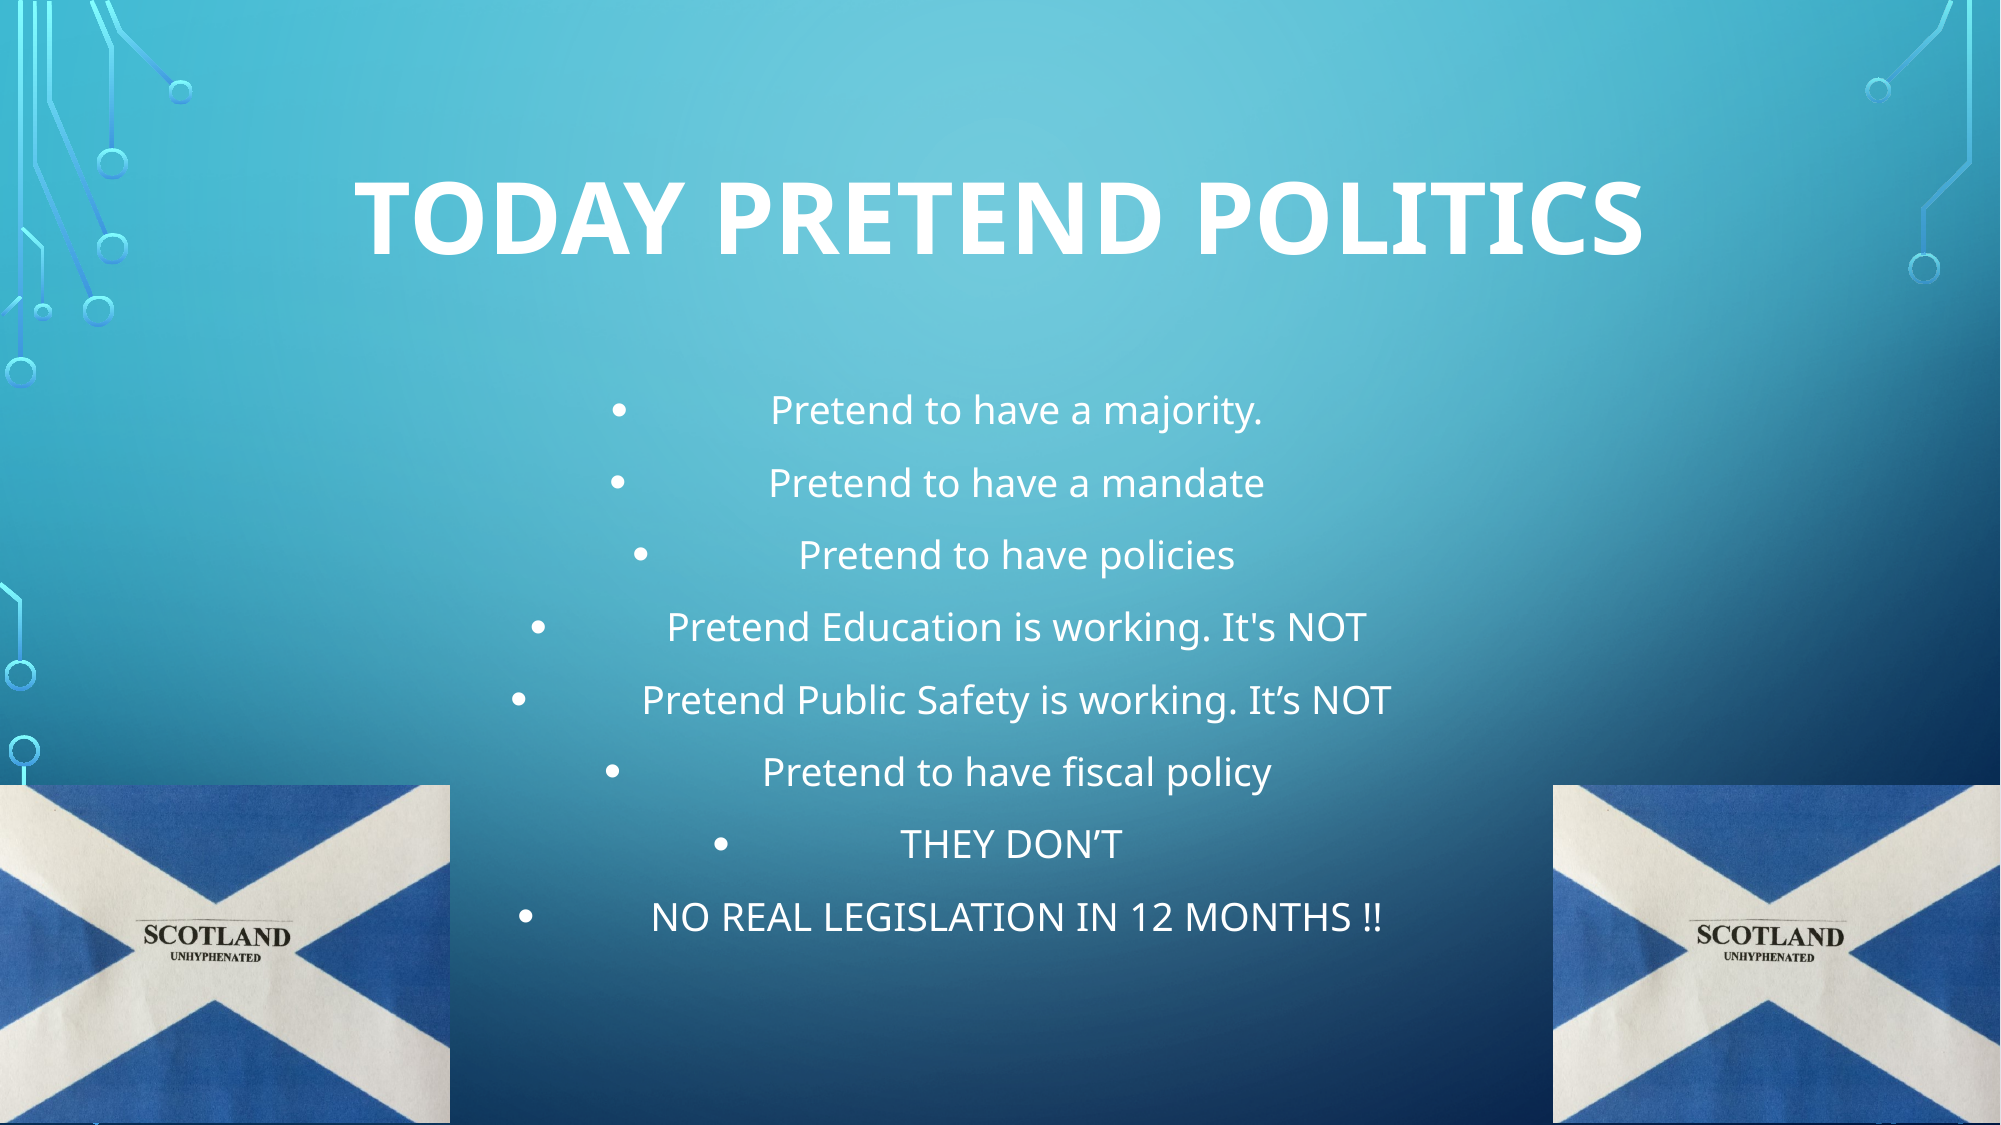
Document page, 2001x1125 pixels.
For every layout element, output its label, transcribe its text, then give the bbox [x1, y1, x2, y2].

title Today PRETEND POLITICS [187, 101, 1813, 344]
picture [1552, 785, 2000, 1124]
picture [0, 785, 451, 1124]
list Pretend to have a majority. Pretend to have a mandate Pretend to have policies Pretend Education is working. It's NOT Pretend Public Safety is working. It’s NOT Pretend to have fiscal policy THEY DON’T NO REAL LEGISLATION IN 12 MONTHS !! [187, 369, 1813, 950]
